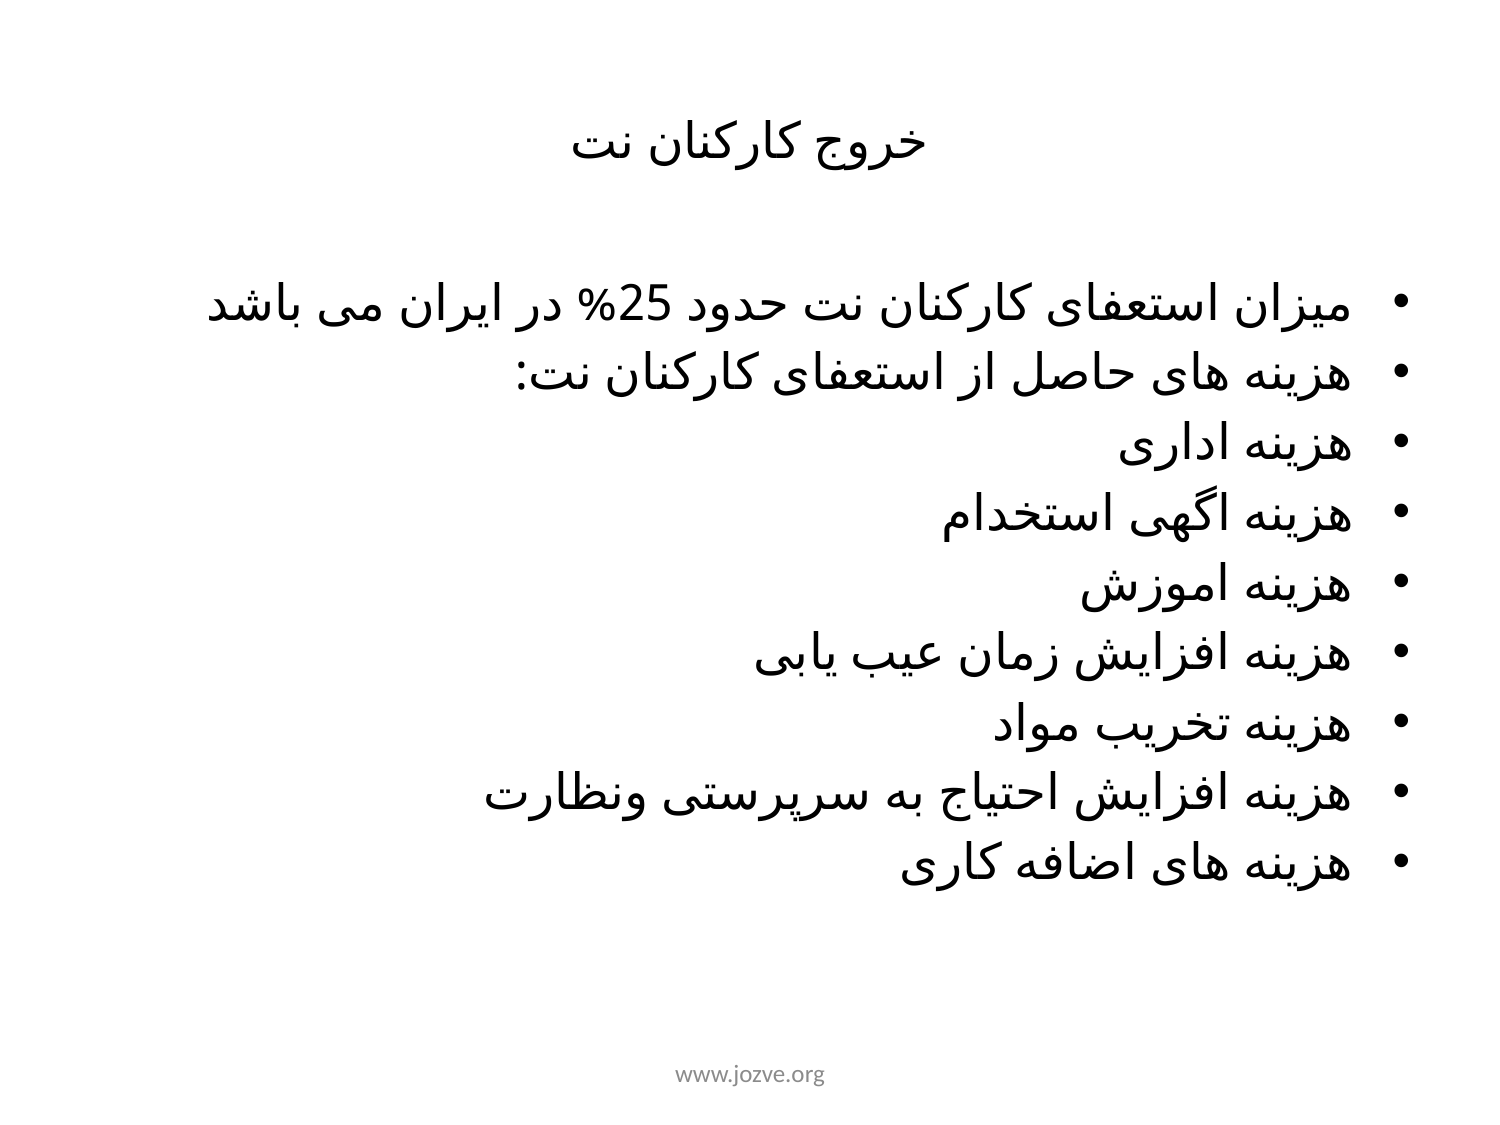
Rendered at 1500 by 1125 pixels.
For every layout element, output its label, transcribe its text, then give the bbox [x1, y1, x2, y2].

footer www.jozve.org [512, 1042, 988, 1103]
title خروج کارکنان نت [75, 45, 1425, 233]
list میزان استعفای کارکنان نت حدود 25% در ایران می باشد هزینه های حاصل از استعفای کارکنان نت: هزینه اداری هزینه اگهی استخدام هزینه اموزش هزینه افزایش زمان عیب یابی هزینه تخریب مواد هزینه افزایش احتیاج به سرپرستی ونظارت هزینه های اضافه کاری [75, 262, 1425, 1005]
